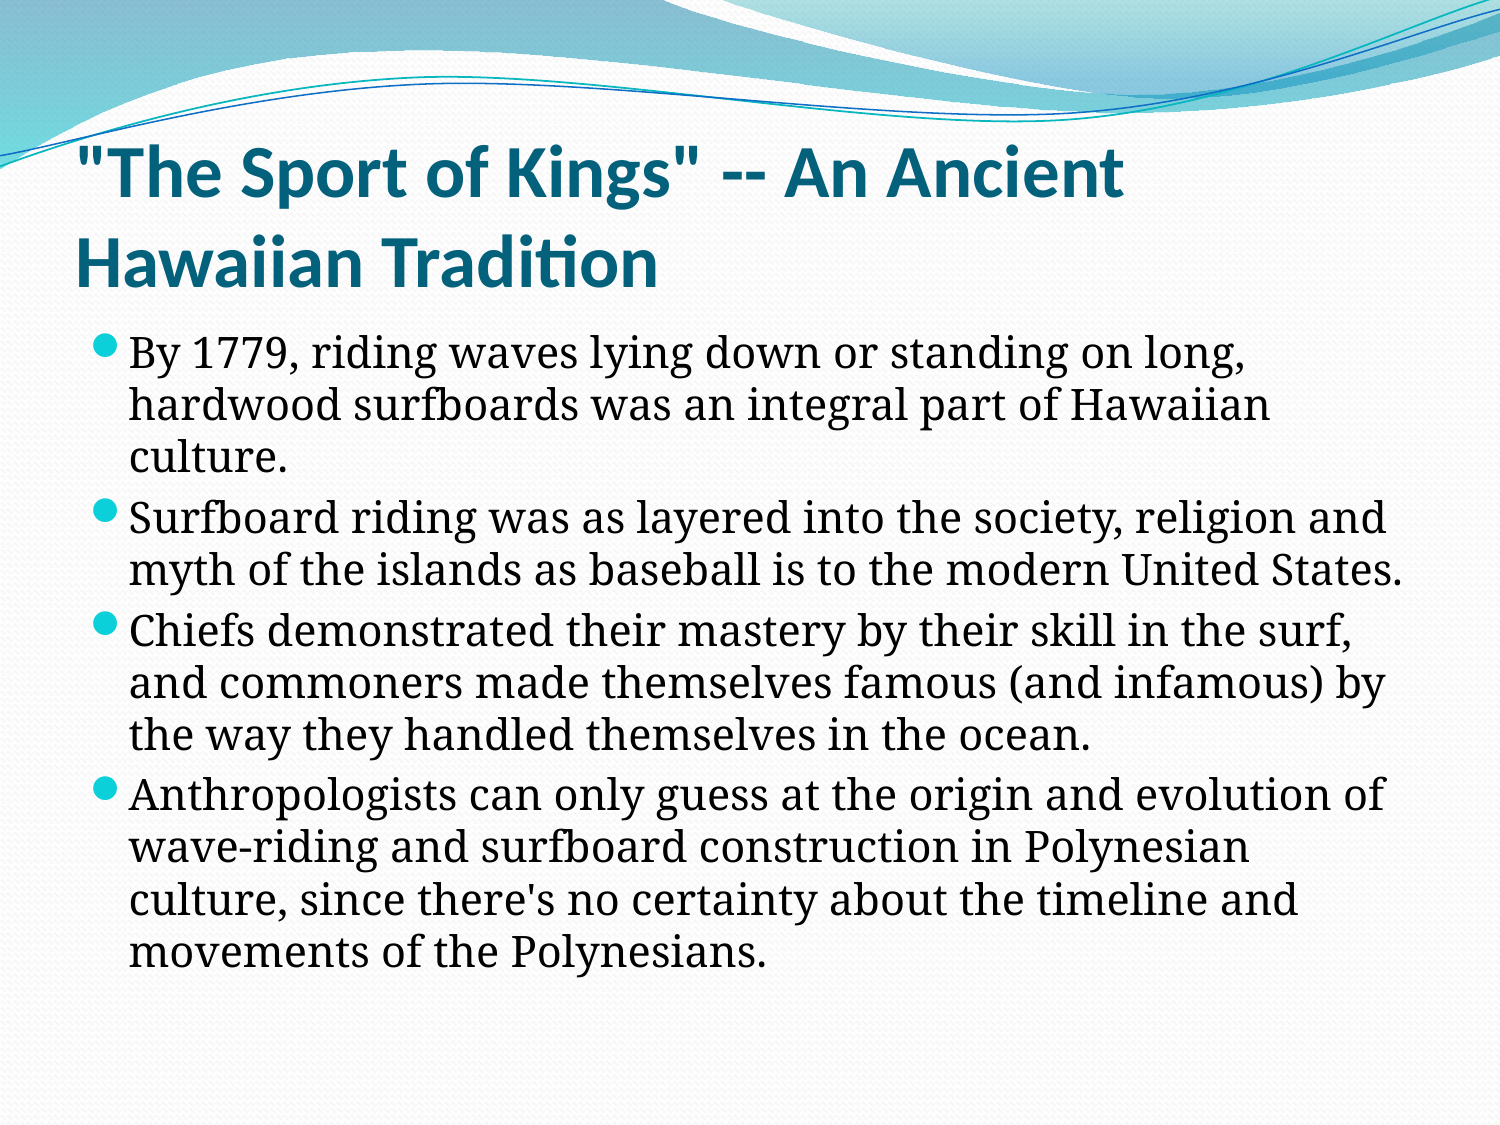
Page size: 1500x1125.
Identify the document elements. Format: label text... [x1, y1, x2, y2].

title "The Sport of Kings" -- An Ancient Hawaiian Tradition [75, 115, 1425, 303]
list By 1779, riding waves lying down or standing on long, hardwood surfboards was an integral part of Hawaiian culture. Surfboard riding was as layered into the society, religion and myth of the islands as baseball is to the modern United States. Chiefs demonstrated their mastery by their skill in the surf, and commoners made themselves famous (and infamous) by the way they handled themselves in the ocean. Anthropologists can only guess at the origin and evolution of wave-riding and surfboard construction in Polynesian culture, since there's no certainty about the timeline and movements of the Polynesians. [75, 317, 1425, 1038]
